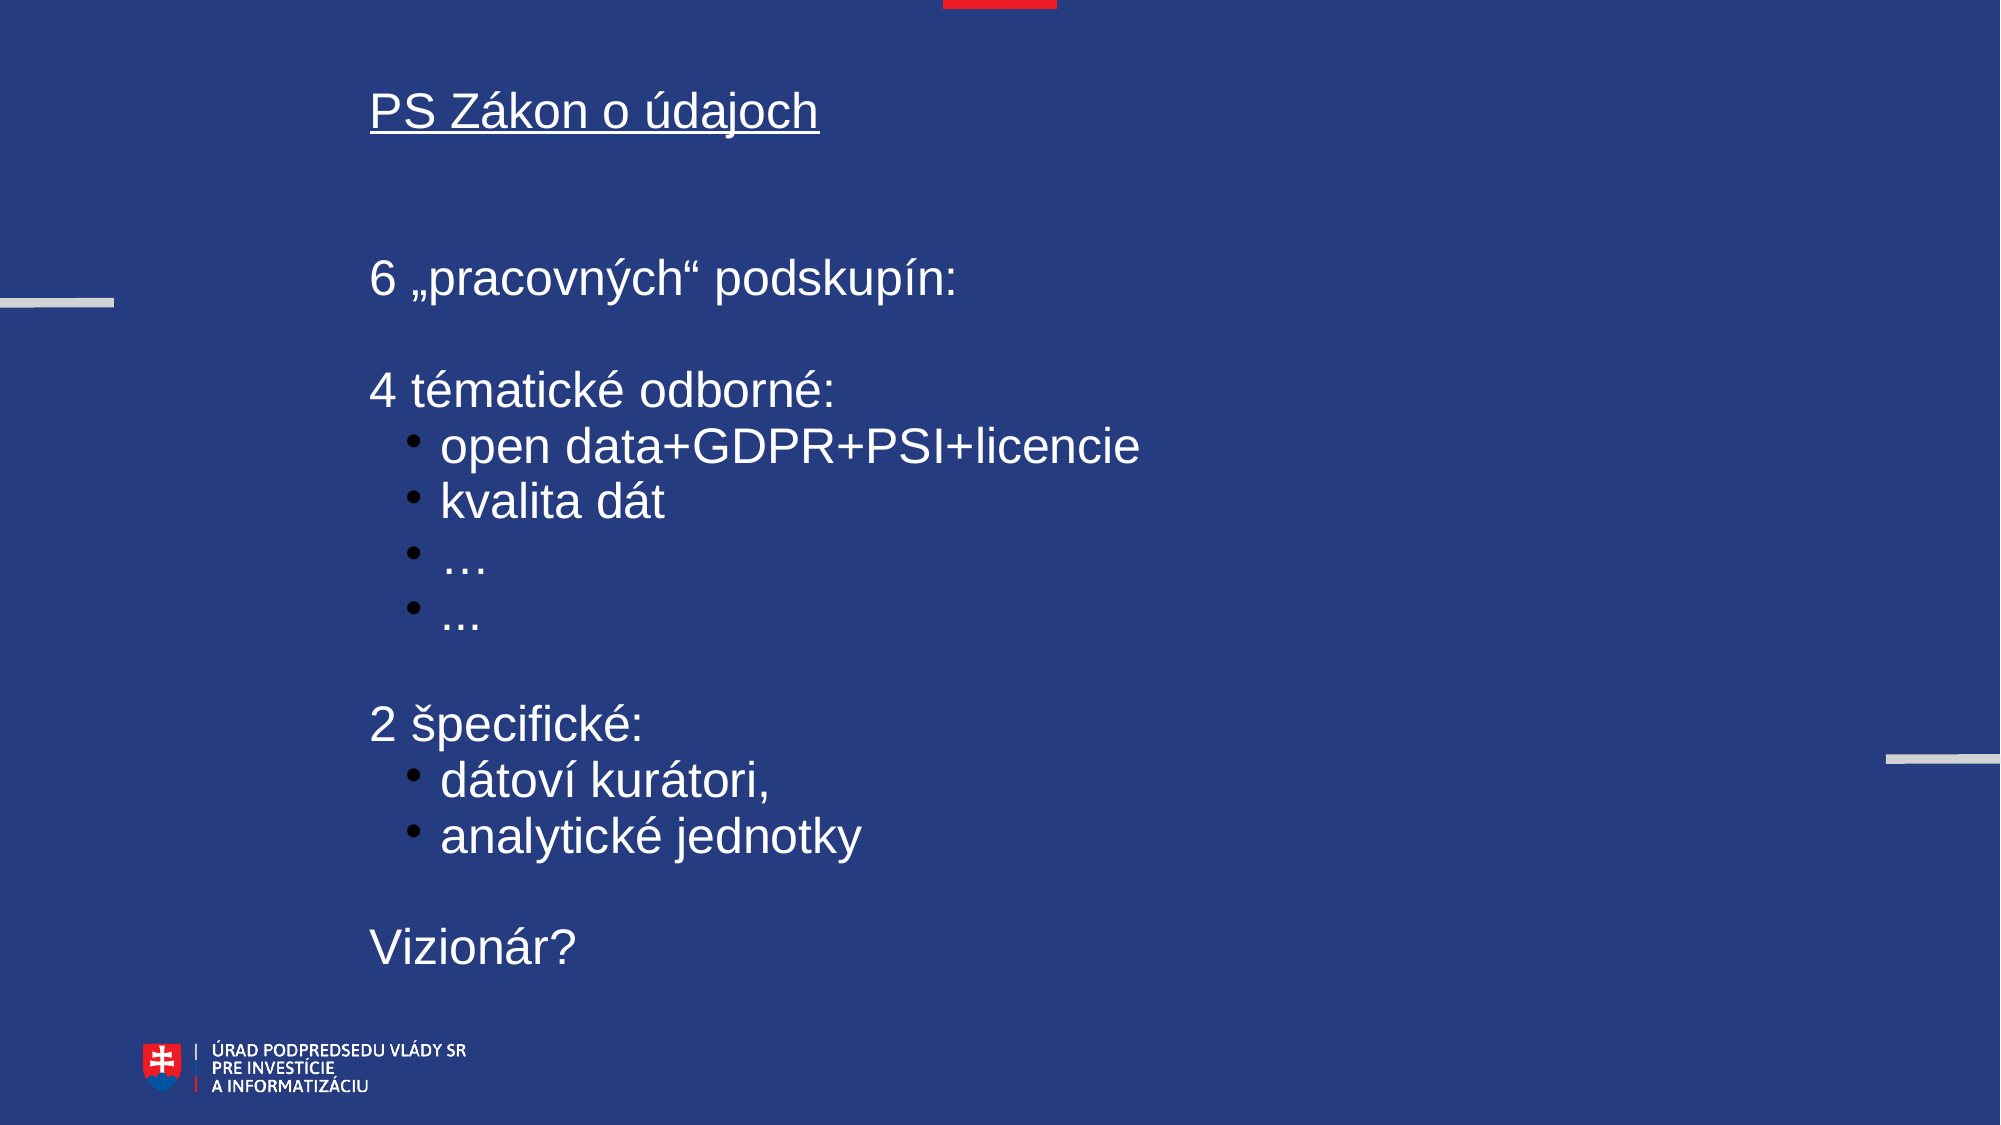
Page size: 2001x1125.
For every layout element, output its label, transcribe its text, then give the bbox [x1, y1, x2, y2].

picture [105, 1028, 417, 1103]
text_box Len krajina, ktorá dokonale pozná a efektívne riadi svoje dáta, vie zjednodušiť život svojich občanov [417, 980, 1579, 1125]
text_box PS Zákon o údajoch 6 „pracovných“ podskupín: 4 tématické odborné: open data+GDPR+PSI+licencie kvalita dát … ... 2 špecifické: dátoví kurátori, analytické jednotky Vizionár? [355, 73, 1831, 980]
